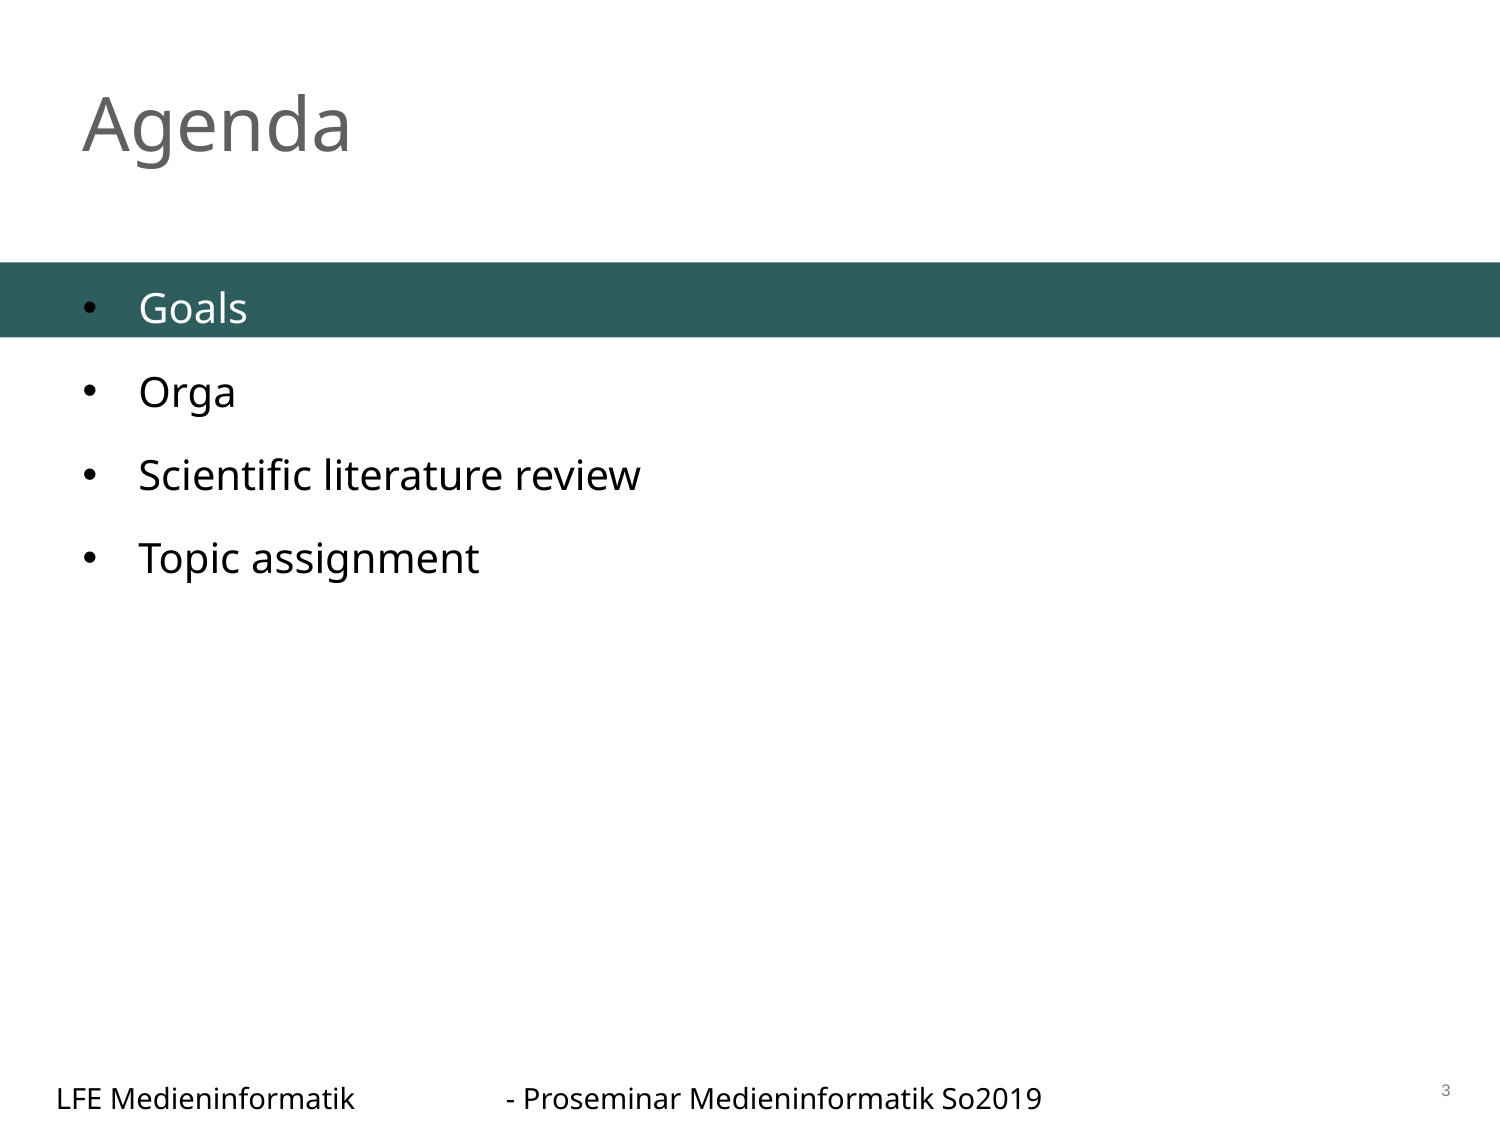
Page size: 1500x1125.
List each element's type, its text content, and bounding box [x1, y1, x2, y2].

text_box [0, 262, 74, 338]
text_box Goals Orga Scientific literature review Topic assignment [74, 249, 1425, 1005]
text_box 3 [1366, 1072, 1459, 1108]
text_box Agenda [74, 28, 1425, 216]
text_box [1425, 262, 1500, 338]
